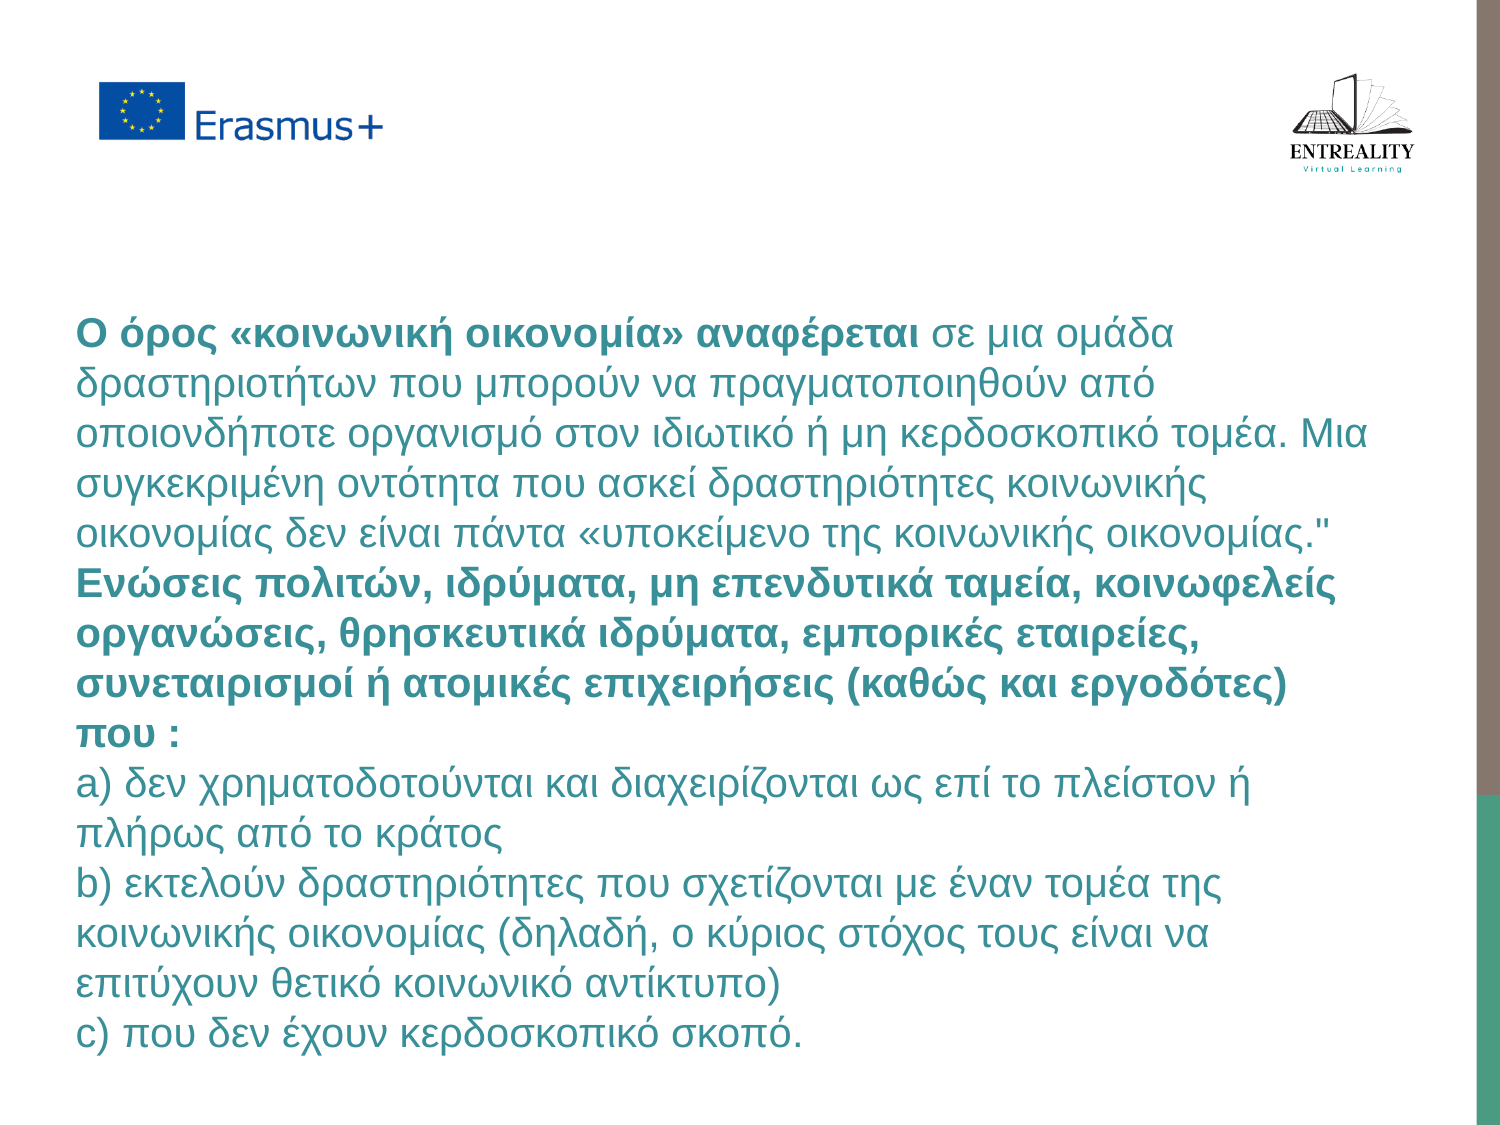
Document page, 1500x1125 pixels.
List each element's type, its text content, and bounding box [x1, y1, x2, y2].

picture [81, 64, 399, 156]
title Ο όρος «κοινωνική οικονομία» αναφέρεται σε μια ομάδα δραστηριοτήτων που μπορούν να πραγματοποιηθούν από οποιονδήποτε οργανισμό στον ιδιωτικό ή μη κερδοσκοπικό τομέα. Μια συγκεκριμένη οντότητα που ασκεί δραστηριότητες κοινωνικής οικονομίας δεν είναι πάντα «υποκείμενο της κοινωνικής οικονομίας." Ενώσεις πολιτών, ιδρύματα, μη επενδυτικά ταμεία, κοινωφελείς οργανώσεις, θρησκευτικά ιδρύματα, εμπορικές εταιρείες, συνεταιρισμοί ή ατομικές επιχειρήσεις (καθώς και εργοδότες) που : a) δεν χρηματοδοτούνται και διαχειρίζονται ως επί το πλείστον ή πλήρως από το κράτος b) εκτελούν δραστηριότητες που σχετίζονται με έναν τομέα της κοινωνικής οικονομίας (δηλαδή, ο κύριος στόχος τους είναι να επιτύχουν θετικό κοινωνικό αντίκτυπο) c) που δεν έχουν κερδοσκοπικό σκοπό. [60, 382, 1385, 1010]
picture [1246, 17, 1458, 229]
